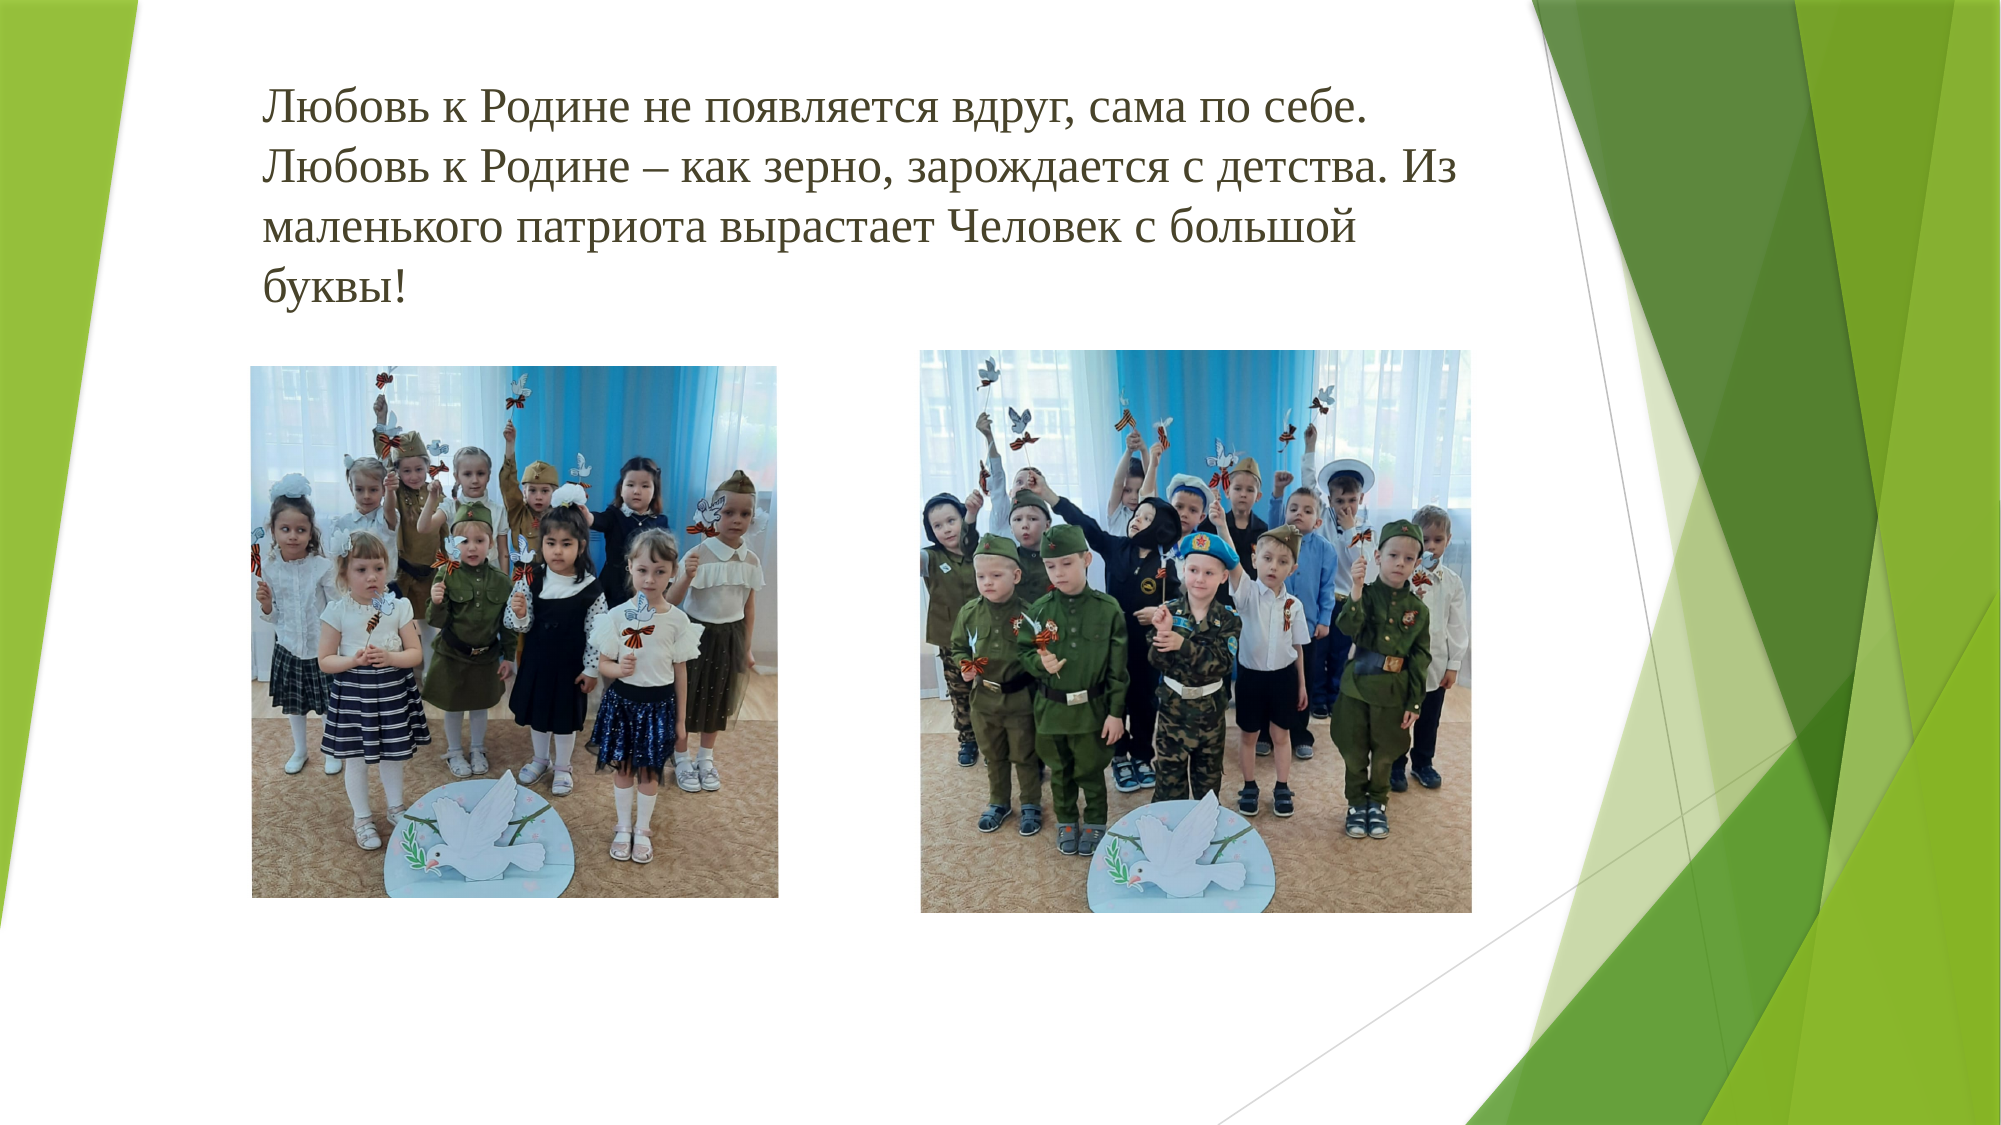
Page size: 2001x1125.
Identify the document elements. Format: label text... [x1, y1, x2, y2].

picture [913, 349, 1478, 914]
title Любовь к Родине не появляется вдруг, сама по себе. Любовь к Родине – как зерно, зарождается с детства. Из маленького патриота вырастает Человек с большой буквы! [247, 49, 1522, 320]
picture [246, 365, 779, 898]
